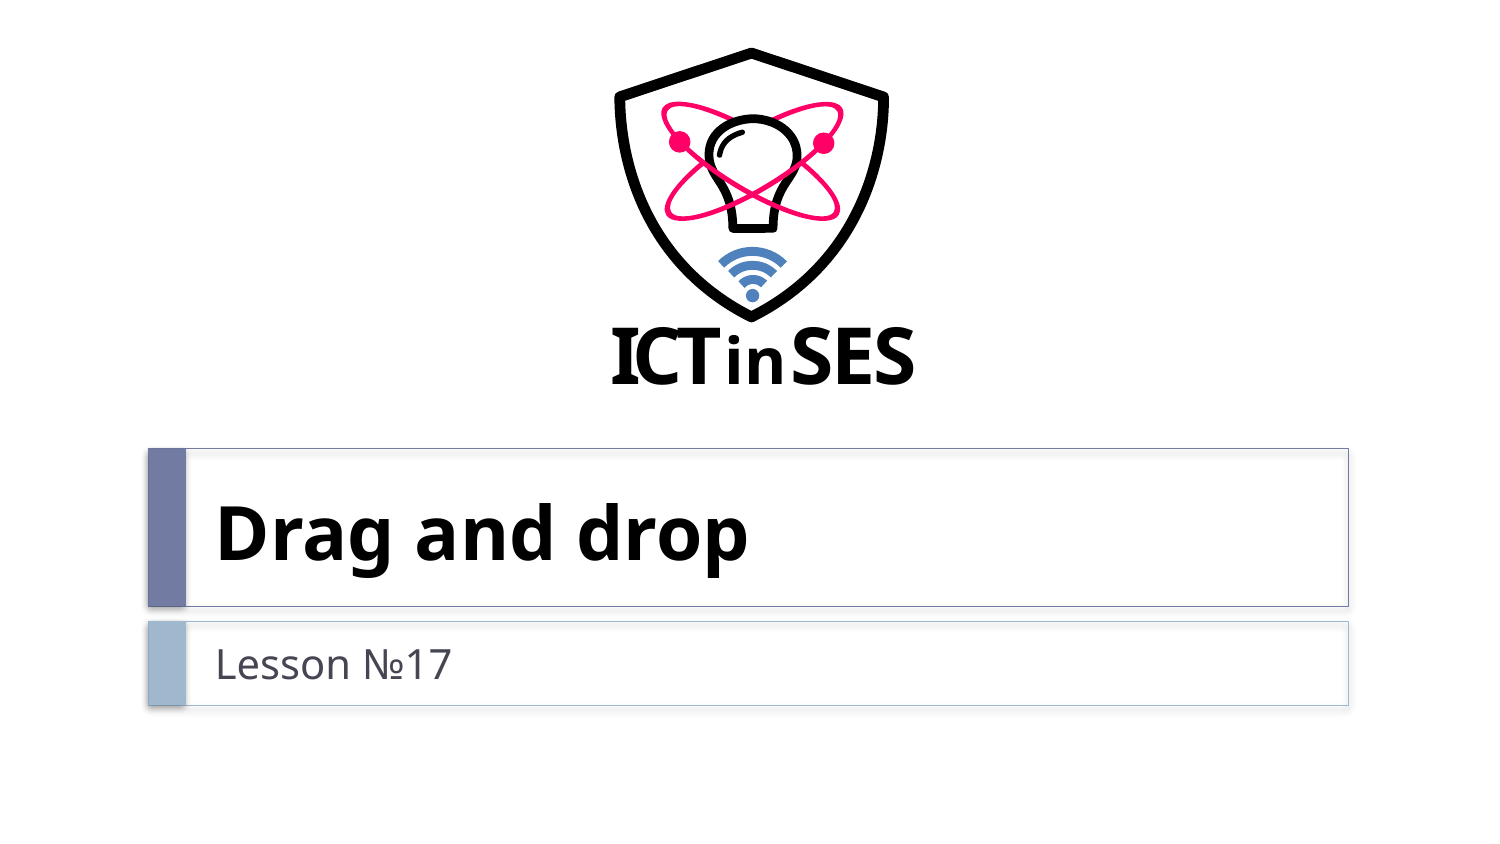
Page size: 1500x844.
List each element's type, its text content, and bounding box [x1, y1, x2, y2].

subtitle Lesson №17 [200, 630, 1325, 697]
title Drag and drop [200, 478, 1325, 600]
